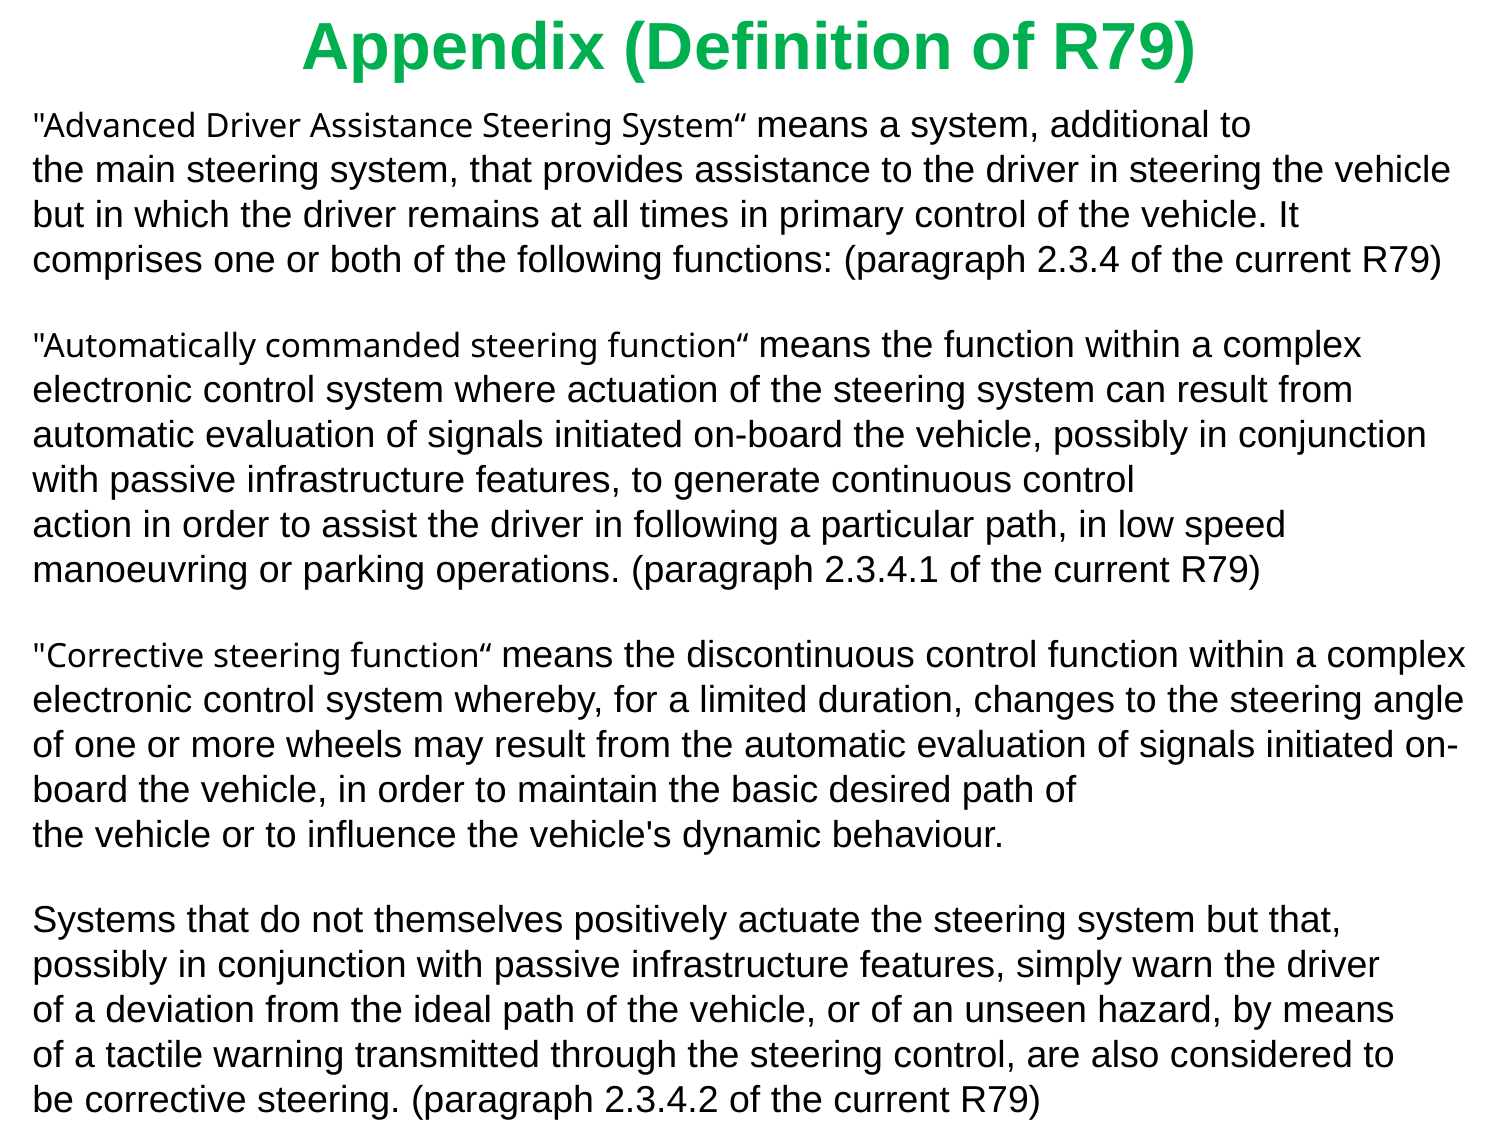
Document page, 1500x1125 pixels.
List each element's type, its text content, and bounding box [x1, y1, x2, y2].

text_box Appendix (Definition of R79) [0, 0, 1500, 91]
text_box "Advanced Driver Assistance Steering System“ means a system, additional to the main steering system, that provides assistance to the driver in steering the vehicle but in which the driver remains at all times in primary control of the vehicle. It comprises one or both of the following functions: (paragraph 2.3.4 of the current R79) "Automatically commanded steering function“ means the function within a complex electronic control system where actuation of the steering system can result from automatic evaluation of signals initiated on-board the vehicle, possibly in conjunction with passive infrastructure features, to generate continuous control action in order to assist the driver in following a particular path, in low speed manoeuvring or parking operations. (paragraph 2.3.4.1 of the current R79) "Corrective steering function“ means the discontinuous control function within a complex electronic control system whereby, for a limited duration, changes to the steering angle of one or more wheels may result from the automatic evaluation of signals initiated on-board the vehicle, in order to maintain the basic desired path of the vehicle or to influence the vehicle's dynamic behaviour. Systems that do not themselves positively actuate the steering system but that, possibly in conjunction with passive infrastructure features, simply warn the driver of a deviation from the ideal path of the vehicle, or of an unseen hazard, by means of a tactile warning transmitted through the steering control, are also considered to be corrective steering. (paragraph 2.3.4.2 of the current R79) [17, 92, 1483, 1125]
